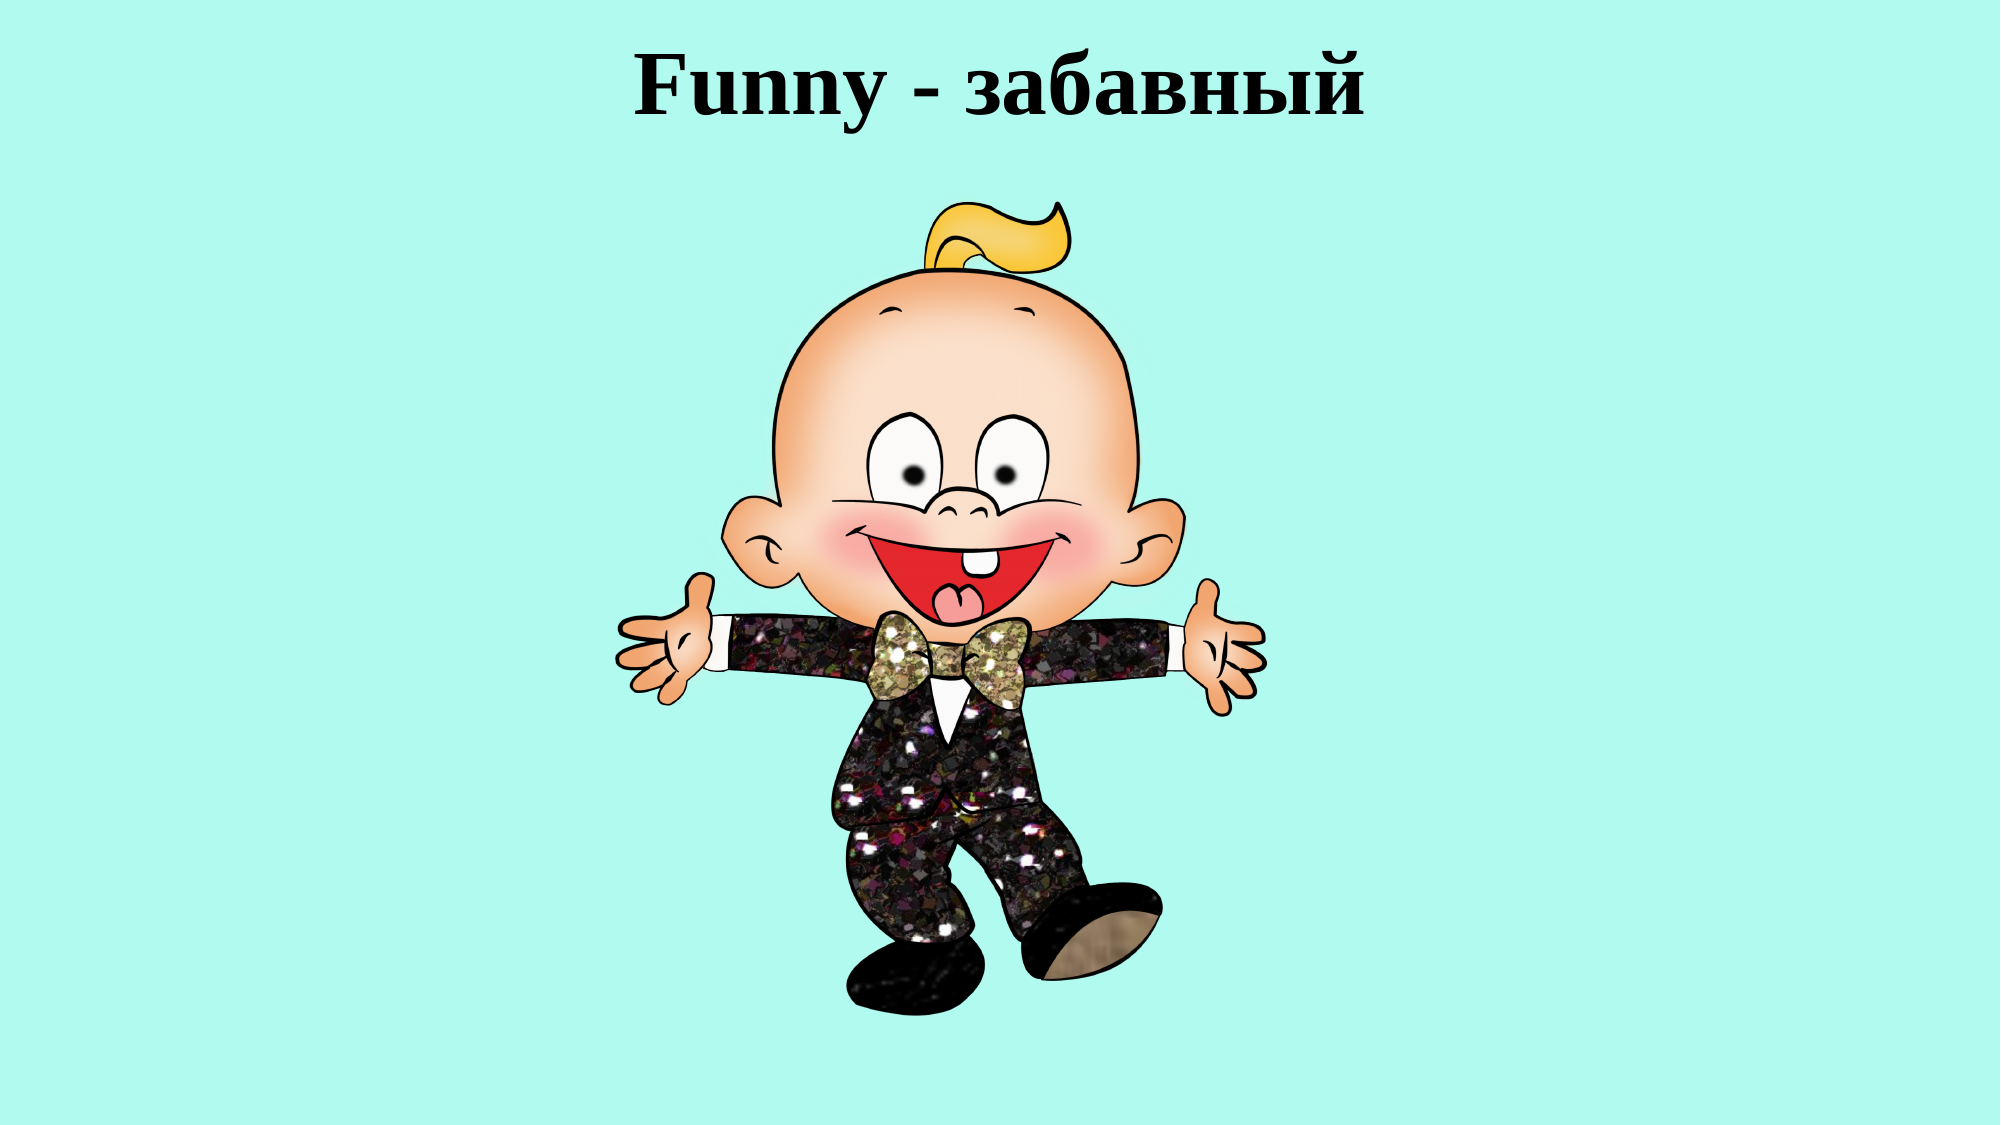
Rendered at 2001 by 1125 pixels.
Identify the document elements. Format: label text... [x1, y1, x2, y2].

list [554, 183, 1484, 1032]
title Funny - забавный [137, 20, 1863, 150]
